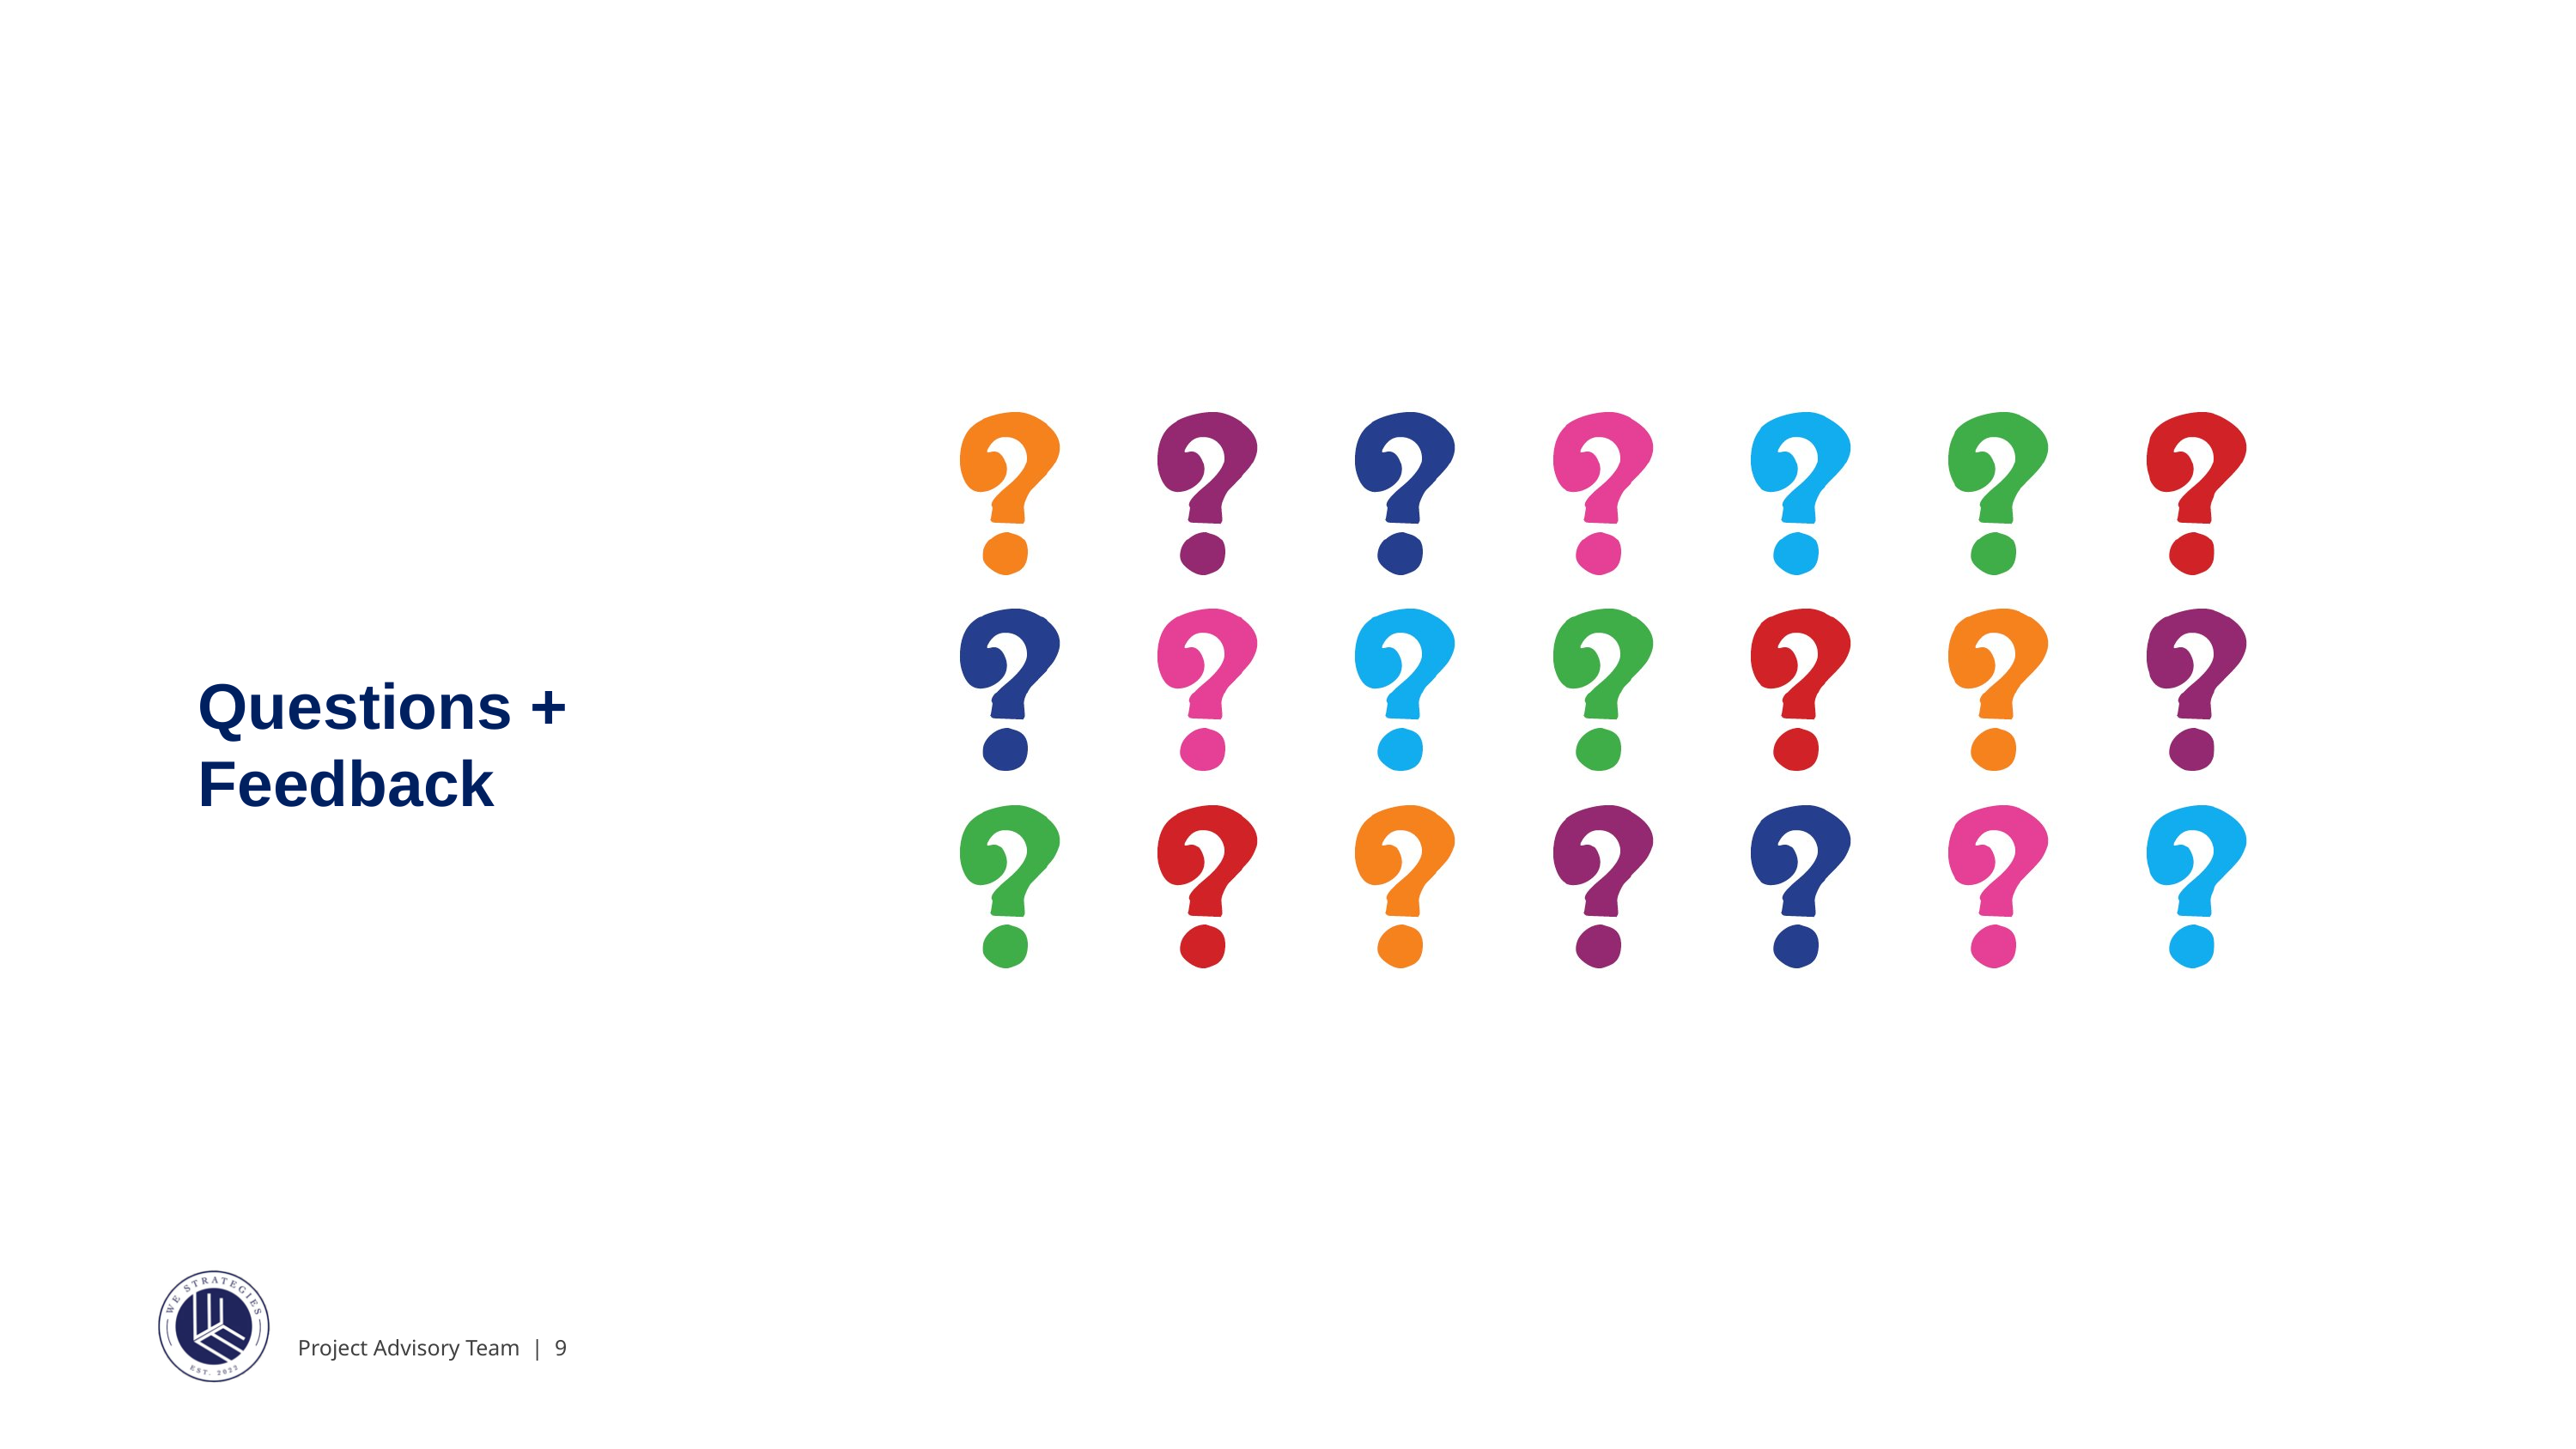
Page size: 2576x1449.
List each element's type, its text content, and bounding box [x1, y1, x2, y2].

picture [155, 1267, 273, 1385]
picture [918, 386, 2279, 1001]
text_box Questions + Feedback [185, 658, 736, 827]
